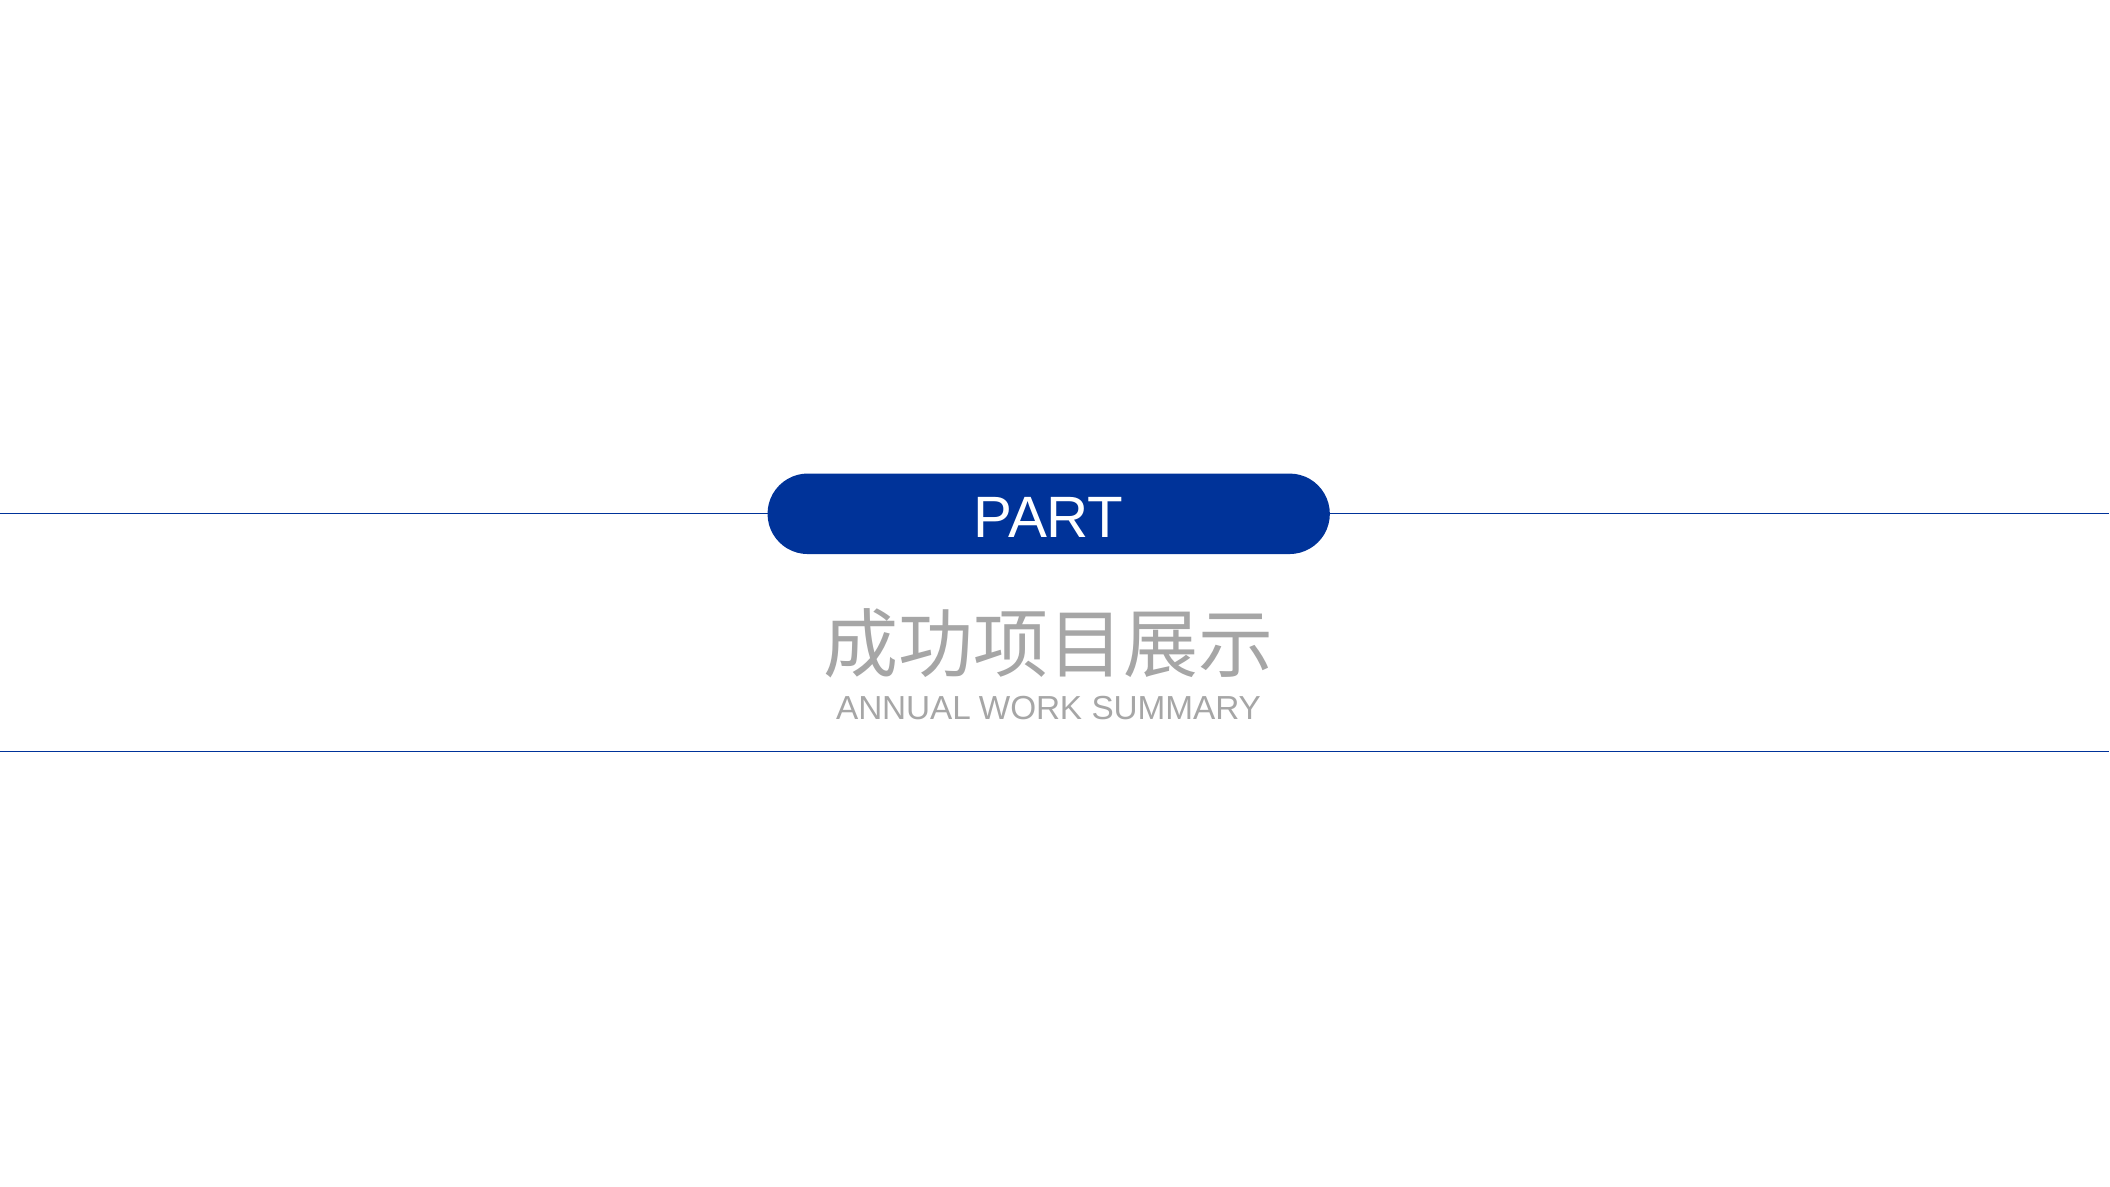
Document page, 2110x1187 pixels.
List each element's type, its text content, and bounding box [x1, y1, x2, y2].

text_box PART [767, 473, 1330, 513]
text_box PART [767, 514, 1330, 555]
